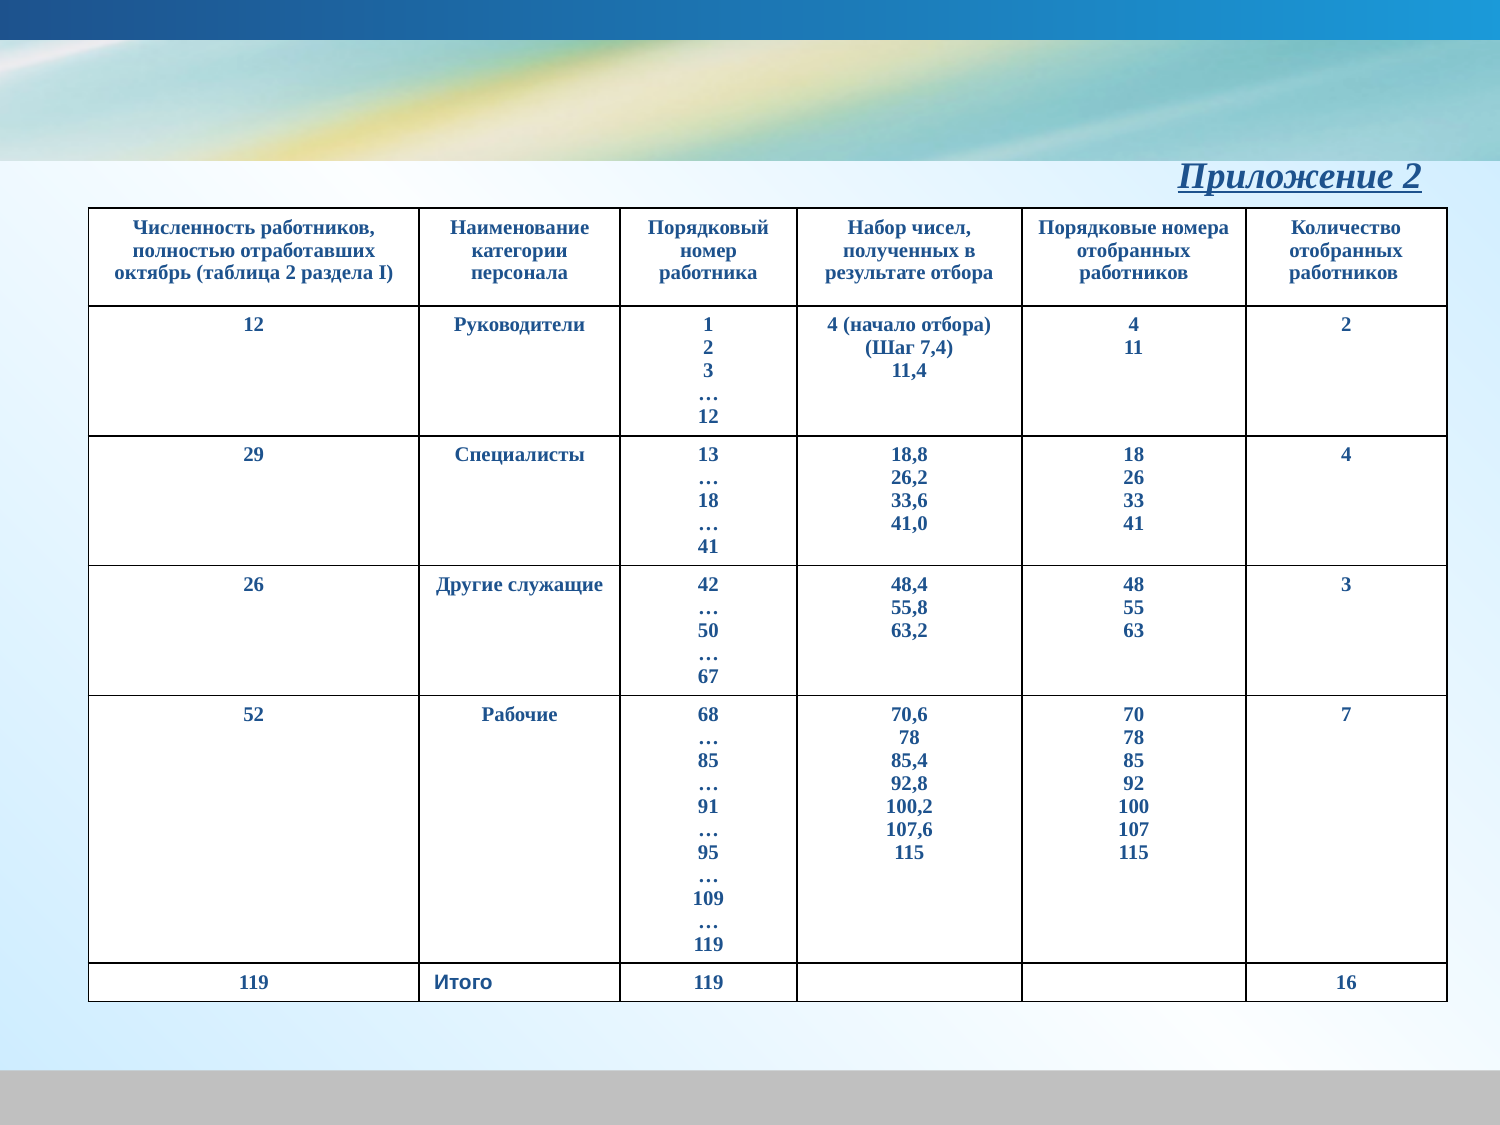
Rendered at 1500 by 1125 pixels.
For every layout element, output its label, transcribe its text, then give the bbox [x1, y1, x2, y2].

table_header Порядковые номера отобранных работников [1023, 209, 1245, 305]
table_cell 68 … 85 … 91 … 95 … 109 … 119 [621, 696, 796, 962]
table_cell 4 11 [1023, 307, 1245, 435]
table_cell 4 [1247, 437, 1446, 565]
table_cell Рабочие [420, 696, 619, 962]
table_cell 29 [89, 437, 418, 565]
table_cell 26 [89, 566, 418, 695]
table_header Количество отобранных работников [1247, 209, 1446, 305]
table_cell 2 [1247, 307, 1446, 435]
table_cell 119 [89, 964, 418, 1001]
table_cell 3 [1247, 566, 1446, 695]
table_cell 13 … 18 … 41 [621, 437, 796, 565]
table_cell 18,8 26,2 33,6 41,0 [798, 437, 1021, 565]
table_header Набор чисел, полученных в результате отбора [798, 209, 1021, 305]
table_cell [1023, 964, 1245, 1001]
table_cell [798, 964, 1021, 1001]
table_cell 12 [89, 307, 418, 435]
table_cell 4 (начало отбора) (Шаг 7,4) 11,4 [798, 307, 1021, 435]
table_cell 48 55 63 [1023, 566, 1245, 695]
table_cell 18 26 33 41 [1023, 437, 1245, 565]
table_cell 52 [89, 696, 418, 962]
table_cell 42 … 50 … 67 [621, 566, 796, 695]
table_header Численность работников, полностью отработавших октябрь (таблица 2 раздела I) [89, 209, 418, 305]
table_header Порядковый номер работника [621, 209, 796, 305]
table_cell 70,6 78 85,4 92,8 100,2 107,6 115 [798, 696, 1021, 962]
table_cell 119 [621, 964, 796, 1001]
table_cell Руководители [420, 307, 619, 435]
table_cell 48,4 55,8 63,2 [798, 566, 1021, 695]
picture [0, 39, 1500, 161]
table_cell Специалисты [420, 437, 619, 565]
table_cell 16 [1247, 964, 1446, 1001]
list Приложение 2 [76, 148, 1437, 209]
table_cell Другие служащие [420, 566, 619, 695]
table_cell Итого [420, 964, 619, 1001]
table_cell 70 78 85 92 100 107 115 [1023, 696, 1245, 962]
table_cell 1 2 3 … 12 [621, 307, 796, 435]
table_cell 7 [1247, 696, 1446, 962]
table_header Наименование категории персонала [420, 209, 619, 305]
